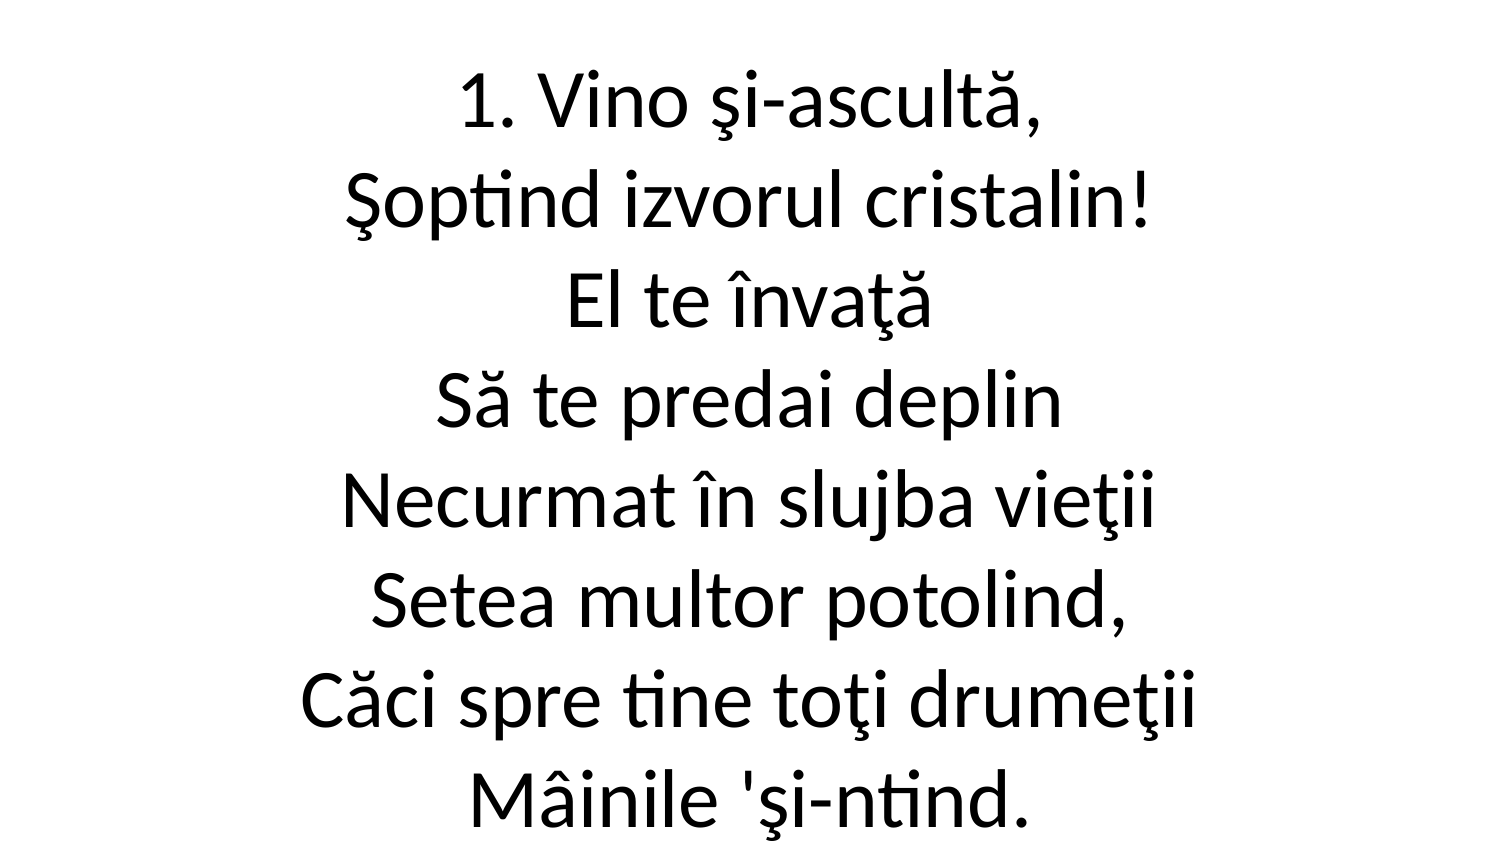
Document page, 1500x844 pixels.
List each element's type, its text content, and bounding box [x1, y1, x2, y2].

text_box 1. Vino şi-ascultă, Şoptind izvorul cristalin! El te învaţă Să te predai deplin Necurmat în slujba vieţii Setea multor potolind, Căci spre tine toţi drumeţii Mâinile 'şi-ntind. [285, 0, 1215, 844]
